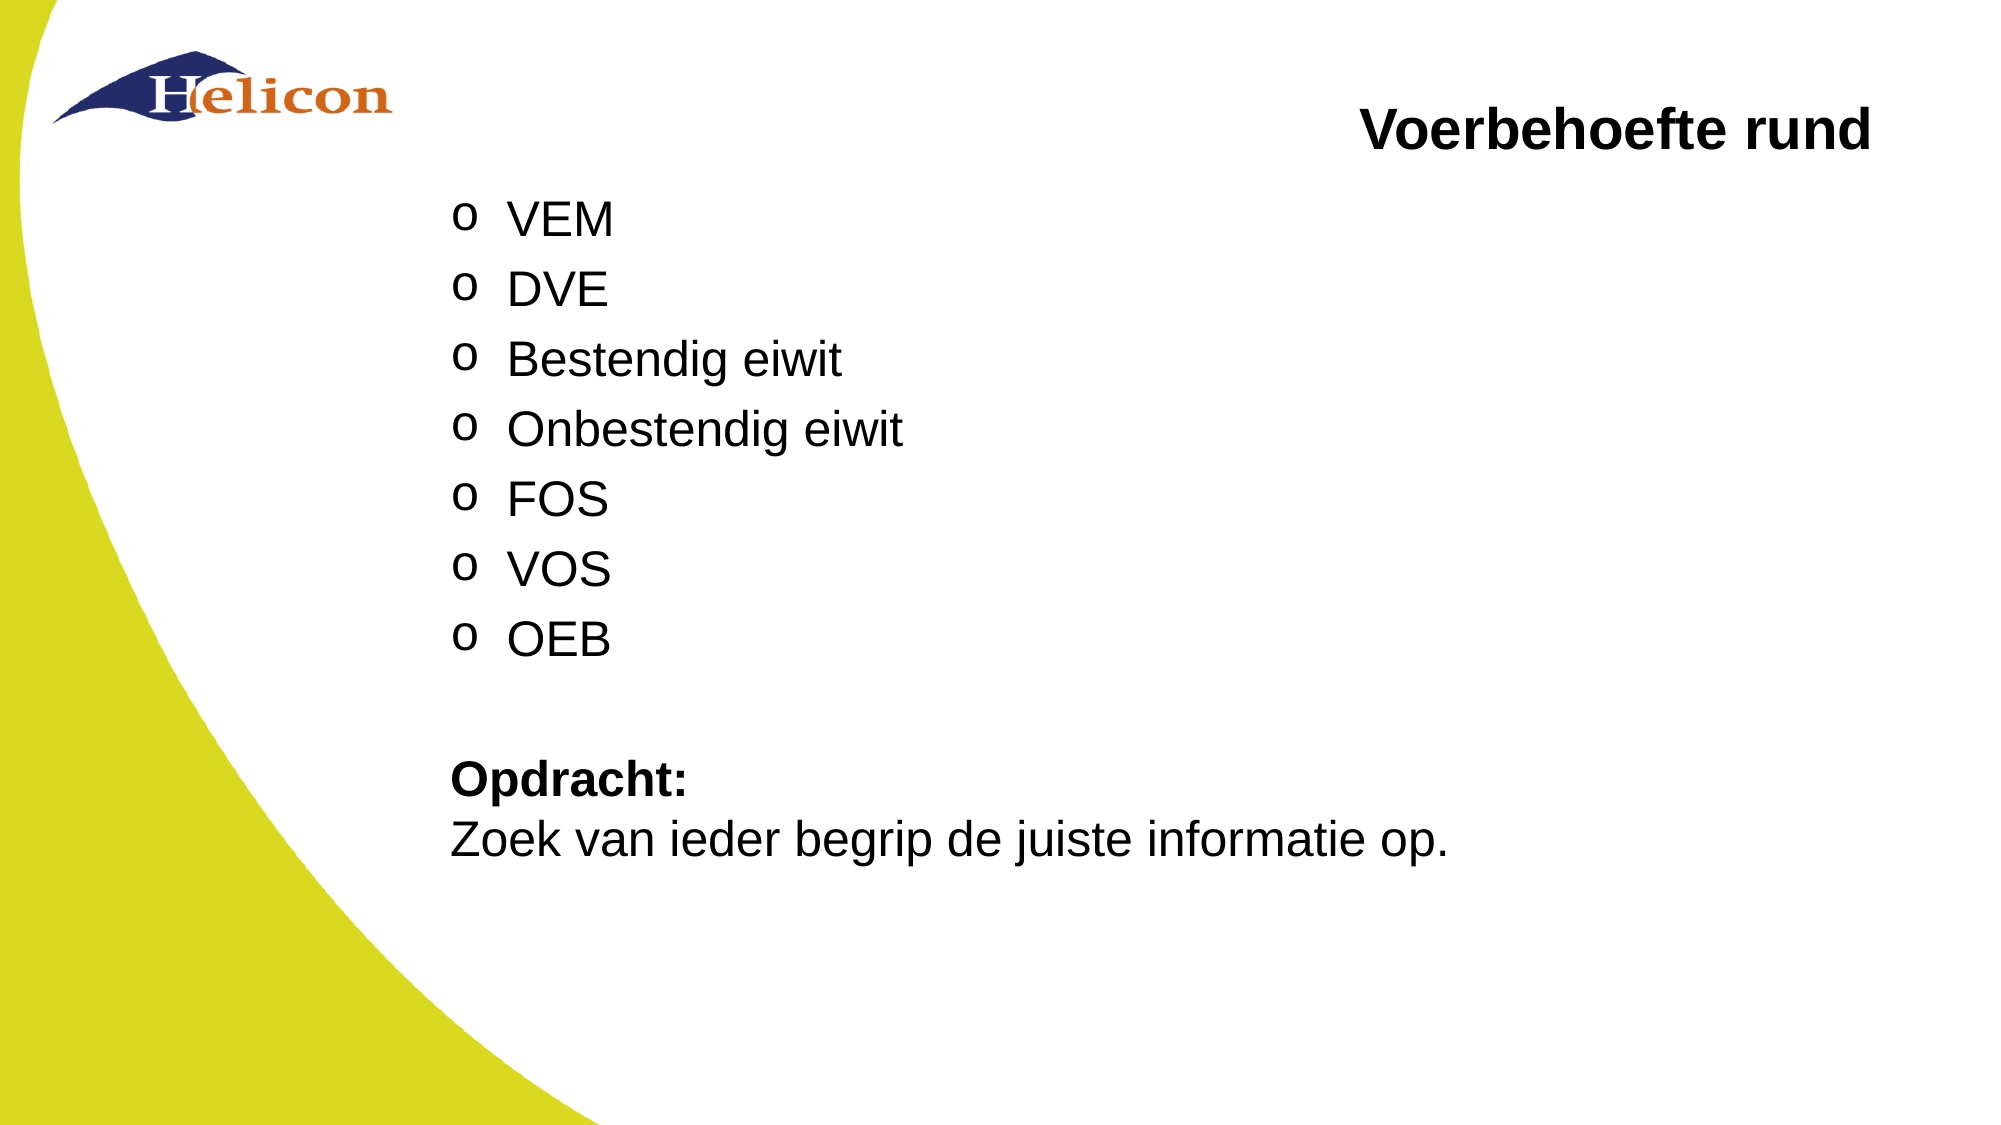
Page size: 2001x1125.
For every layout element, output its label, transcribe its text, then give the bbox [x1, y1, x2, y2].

list VEM DVE Bestendig eiwit Onbestendig eiwit FOS VOS OEB Opdracht: Zoek van ieder begrip de juiste informatie op. [435, 179, 1887, 988]
title Voerbehoefte rund [435, 73, 1889, 180]
picture [0, 0, 2000, 1125]
